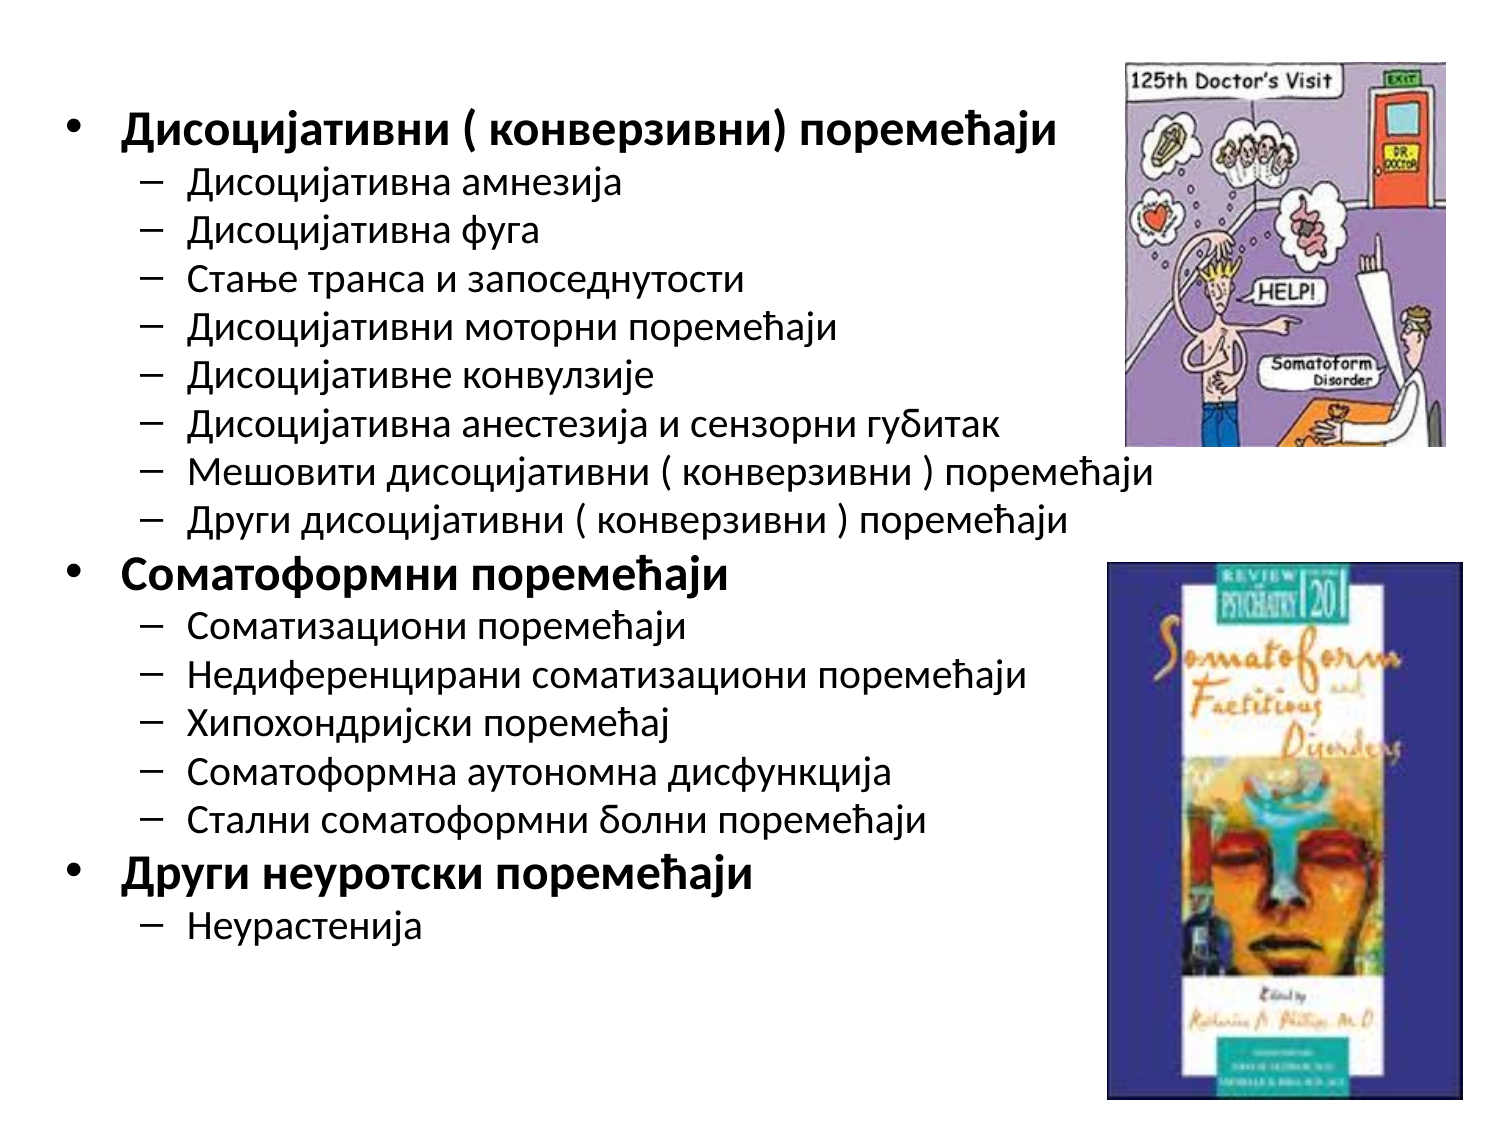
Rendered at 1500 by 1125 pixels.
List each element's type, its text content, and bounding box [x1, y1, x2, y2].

picture [1107, 562, 1463, 1101]
picture [1124, 62, 1446, 448]
list Дисоцијативни ( конверзивни) поремећаји Дисоцијативна амнезија Дисоцијативна фуга Стање транса и запоседнутости Дисоцијативни моторни поремећаји Дисоцијативне конвулзије Дисоцијативна анестезија и сензорни губитак Мешовити дисоцијативни ( конверзивни ) поремећаји Други дисоцијативни ( конверзивни ) поремећаји Соматоформни поремећаји Соматизациони поремећаји Недиференцирани соматизациони поремећаји Хипохондријски поремећај Соматоформна аутономна дисфункција Стални соматоформни болни поремећаји Други неуротски поремећаји Неурастенија [50, 99, 1400, 1013]
